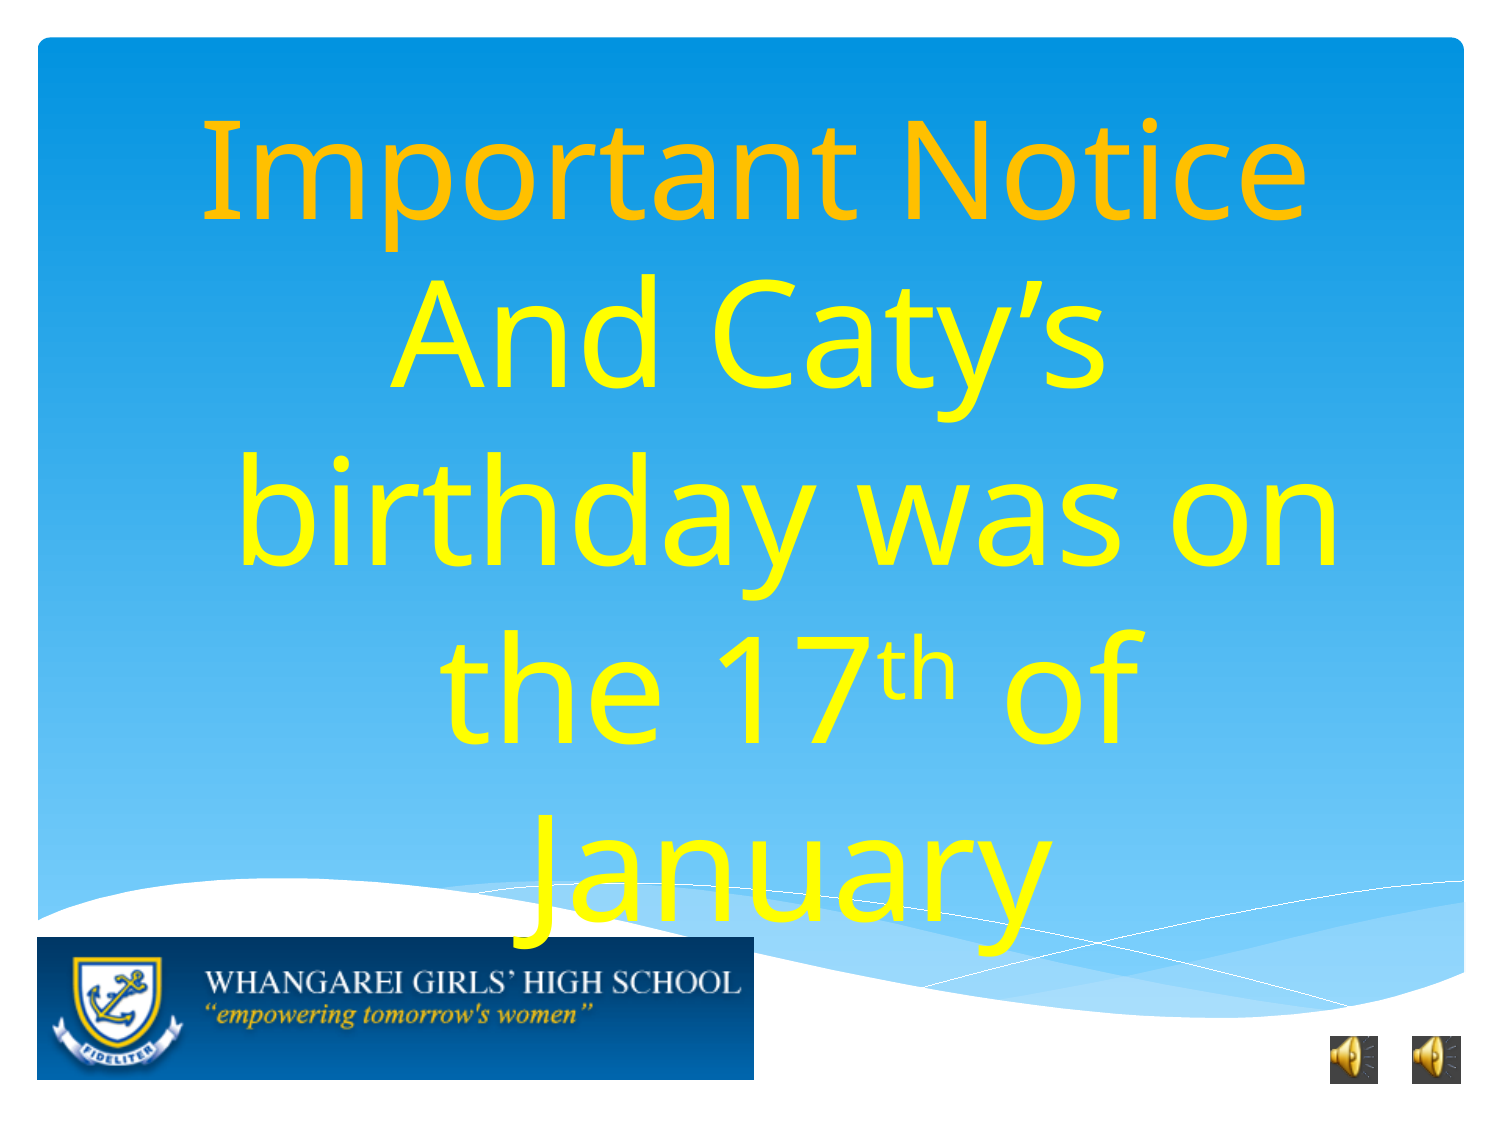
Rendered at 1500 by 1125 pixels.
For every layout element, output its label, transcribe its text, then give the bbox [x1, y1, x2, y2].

text_box Important Notice [149, 37, 1362, 255]
text_box And Caty’s birthday was on the 17th of January [149, 231, 1391, 963]
picture [37, 937, 754, 1080]
picture [1328, 1034, 1380, 1086]
picture [1411, 1034, 1462, 1086]
